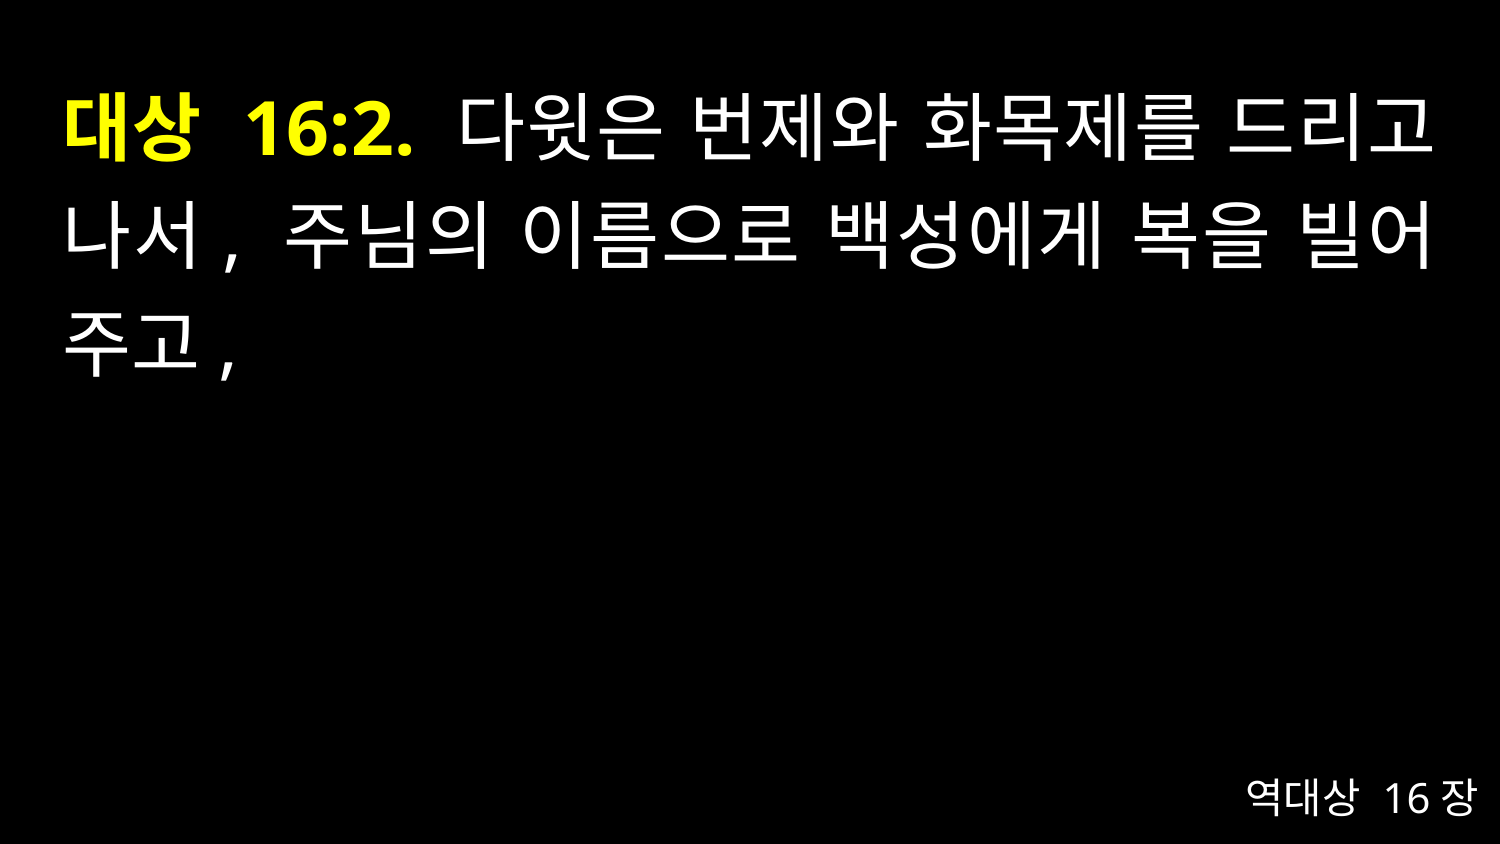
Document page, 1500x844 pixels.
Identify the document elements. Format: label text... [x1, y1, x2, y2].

subtitle 역대상 16장 [916, 770, 1500, 844]
title 대상 16:2. 다윗은 번제와 화목제를 드리고 나서, 주님의 이름으로 백성에게 복을 빌어 주고, [0, 0, 1500, 844]
